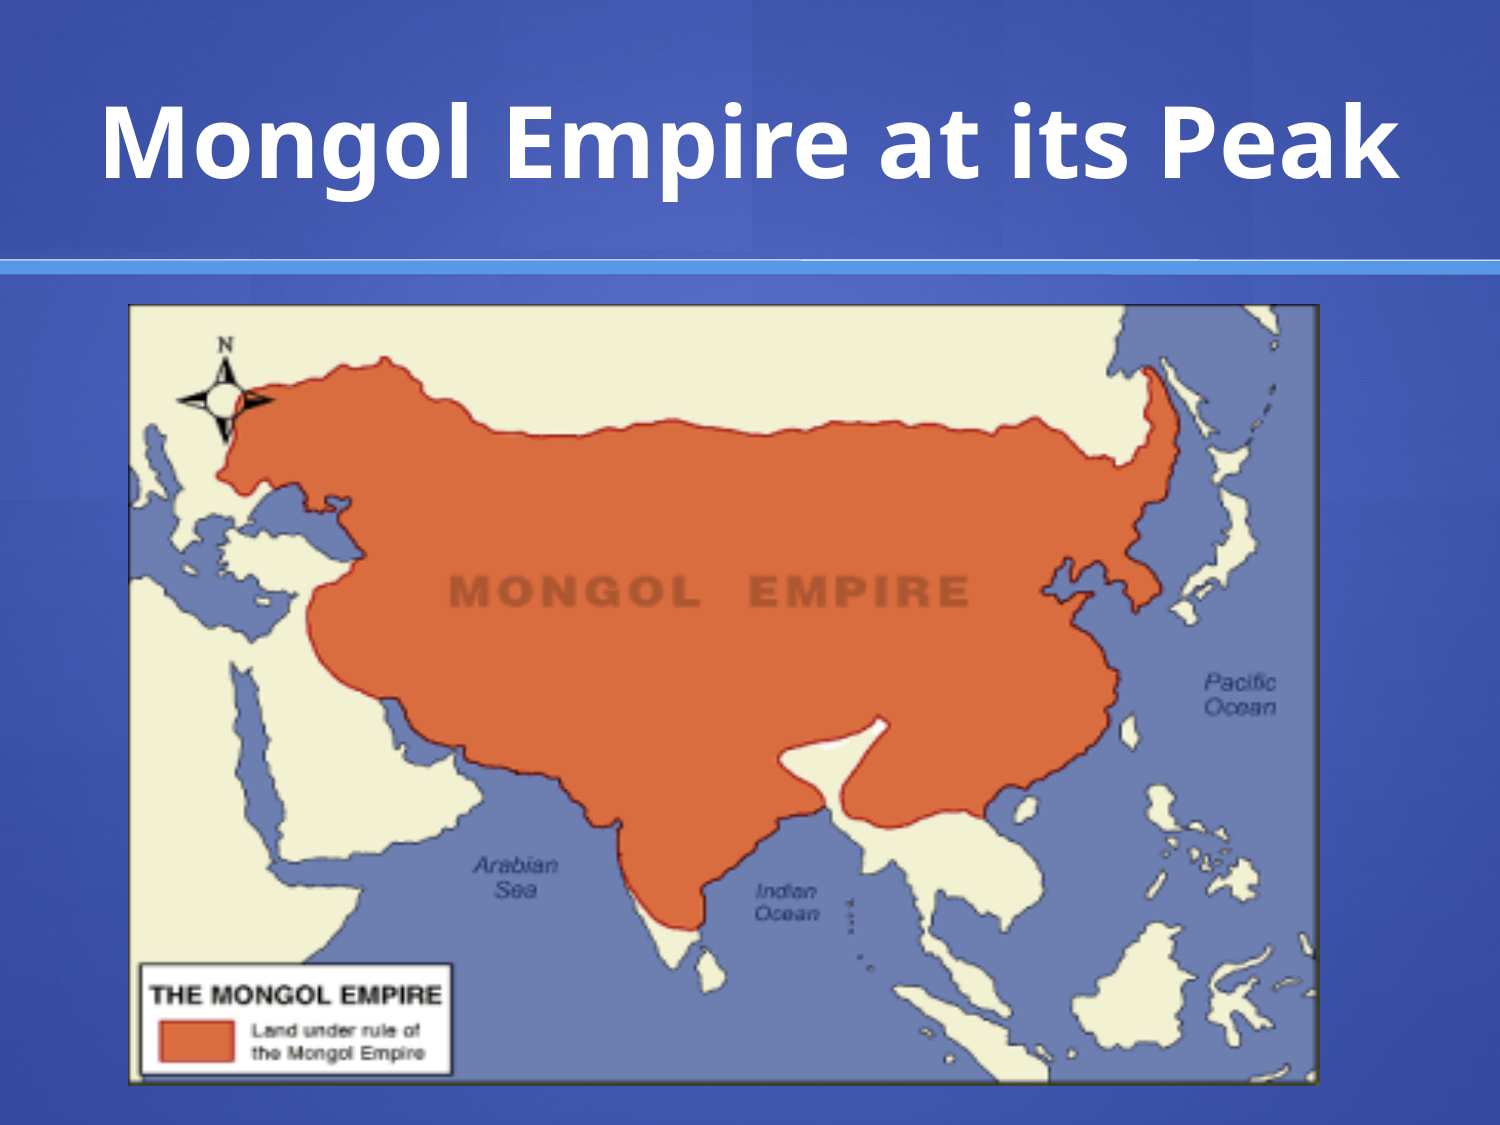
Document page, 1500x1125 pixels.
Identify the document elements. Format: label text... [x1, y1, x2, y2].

title Mongol Empire at its Peak [75, 45, 1425, 233]
picture [127, 303, 1322, 1087]
